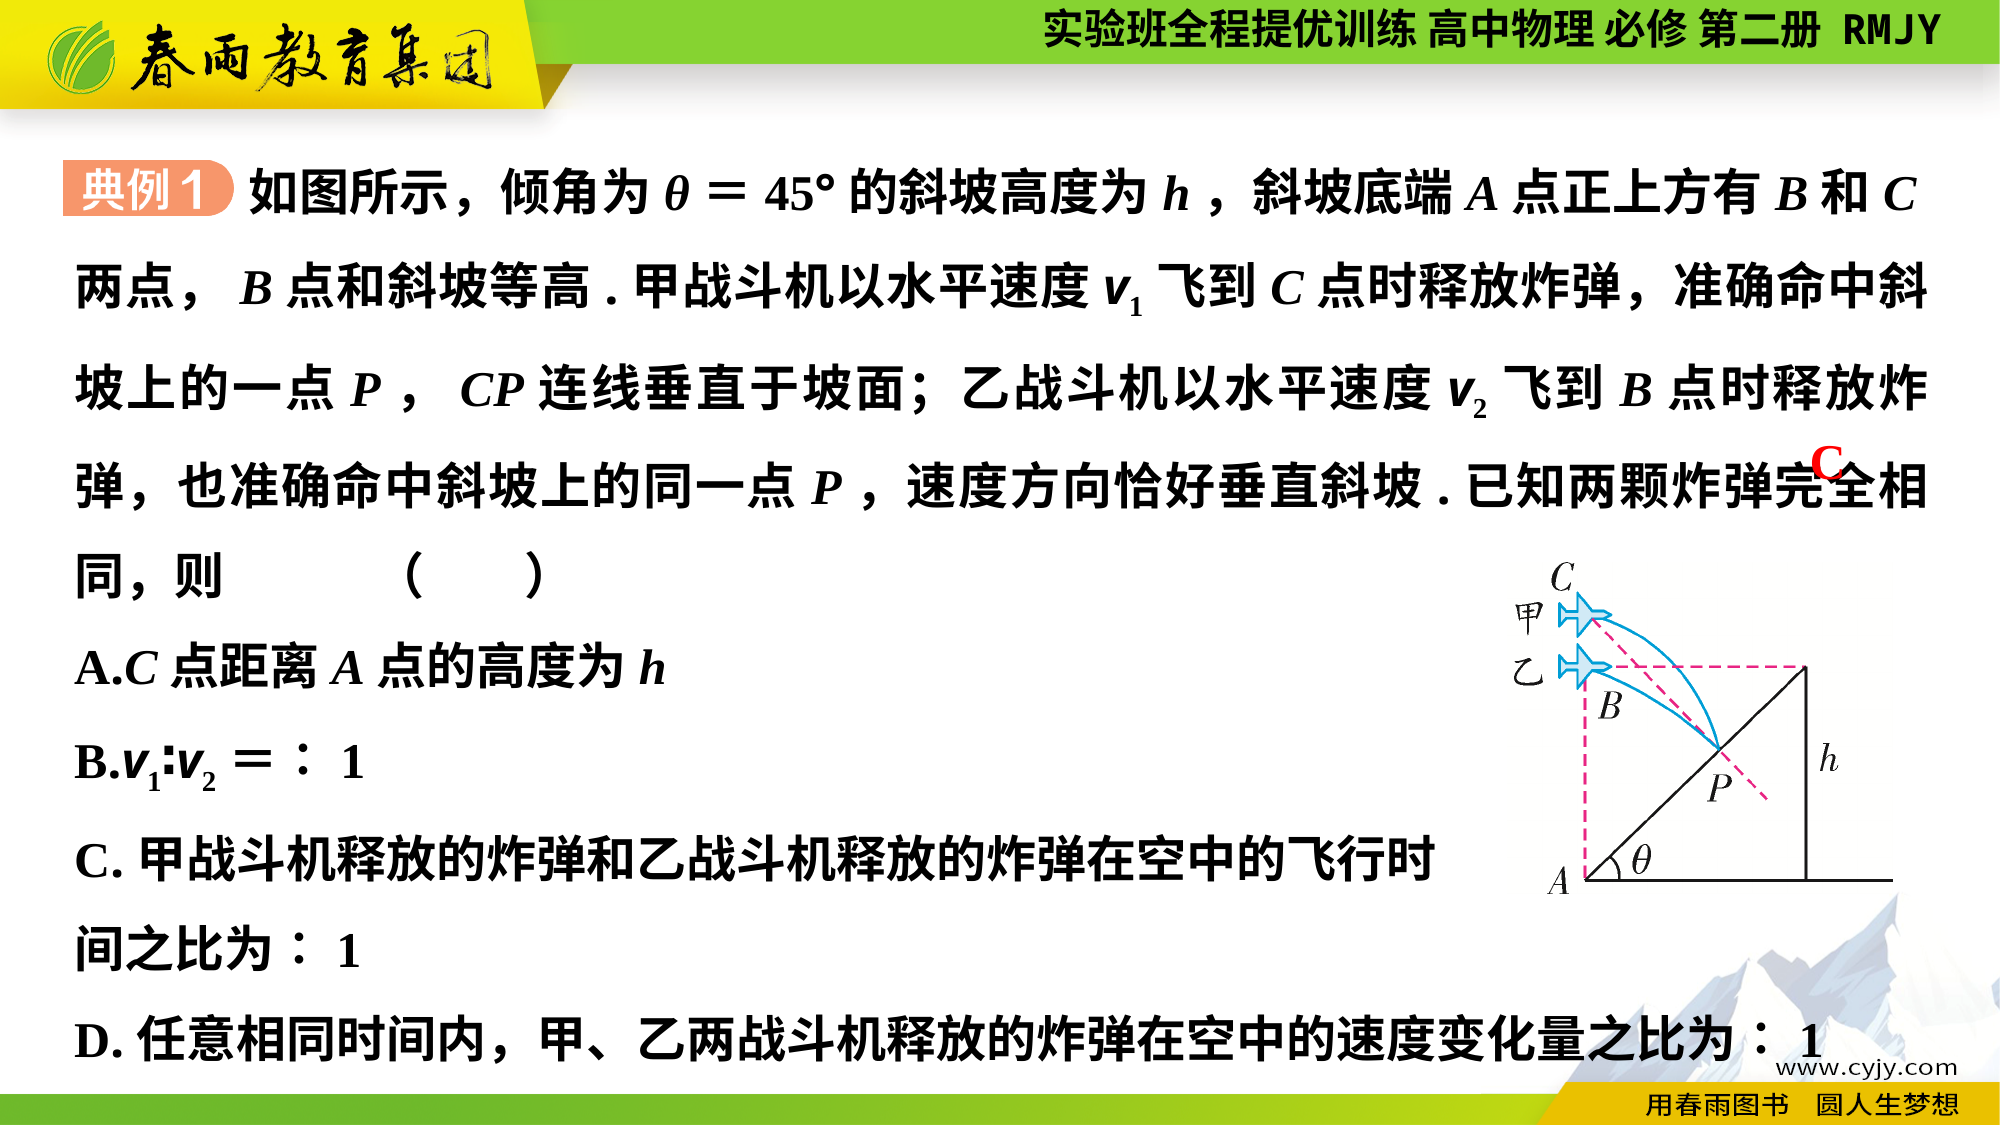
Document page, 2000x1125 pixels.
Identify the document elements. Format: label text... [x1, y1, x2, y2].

picture [0, 0, 2000, 1125]
text_box C [1794, 392, 1861, 498]
